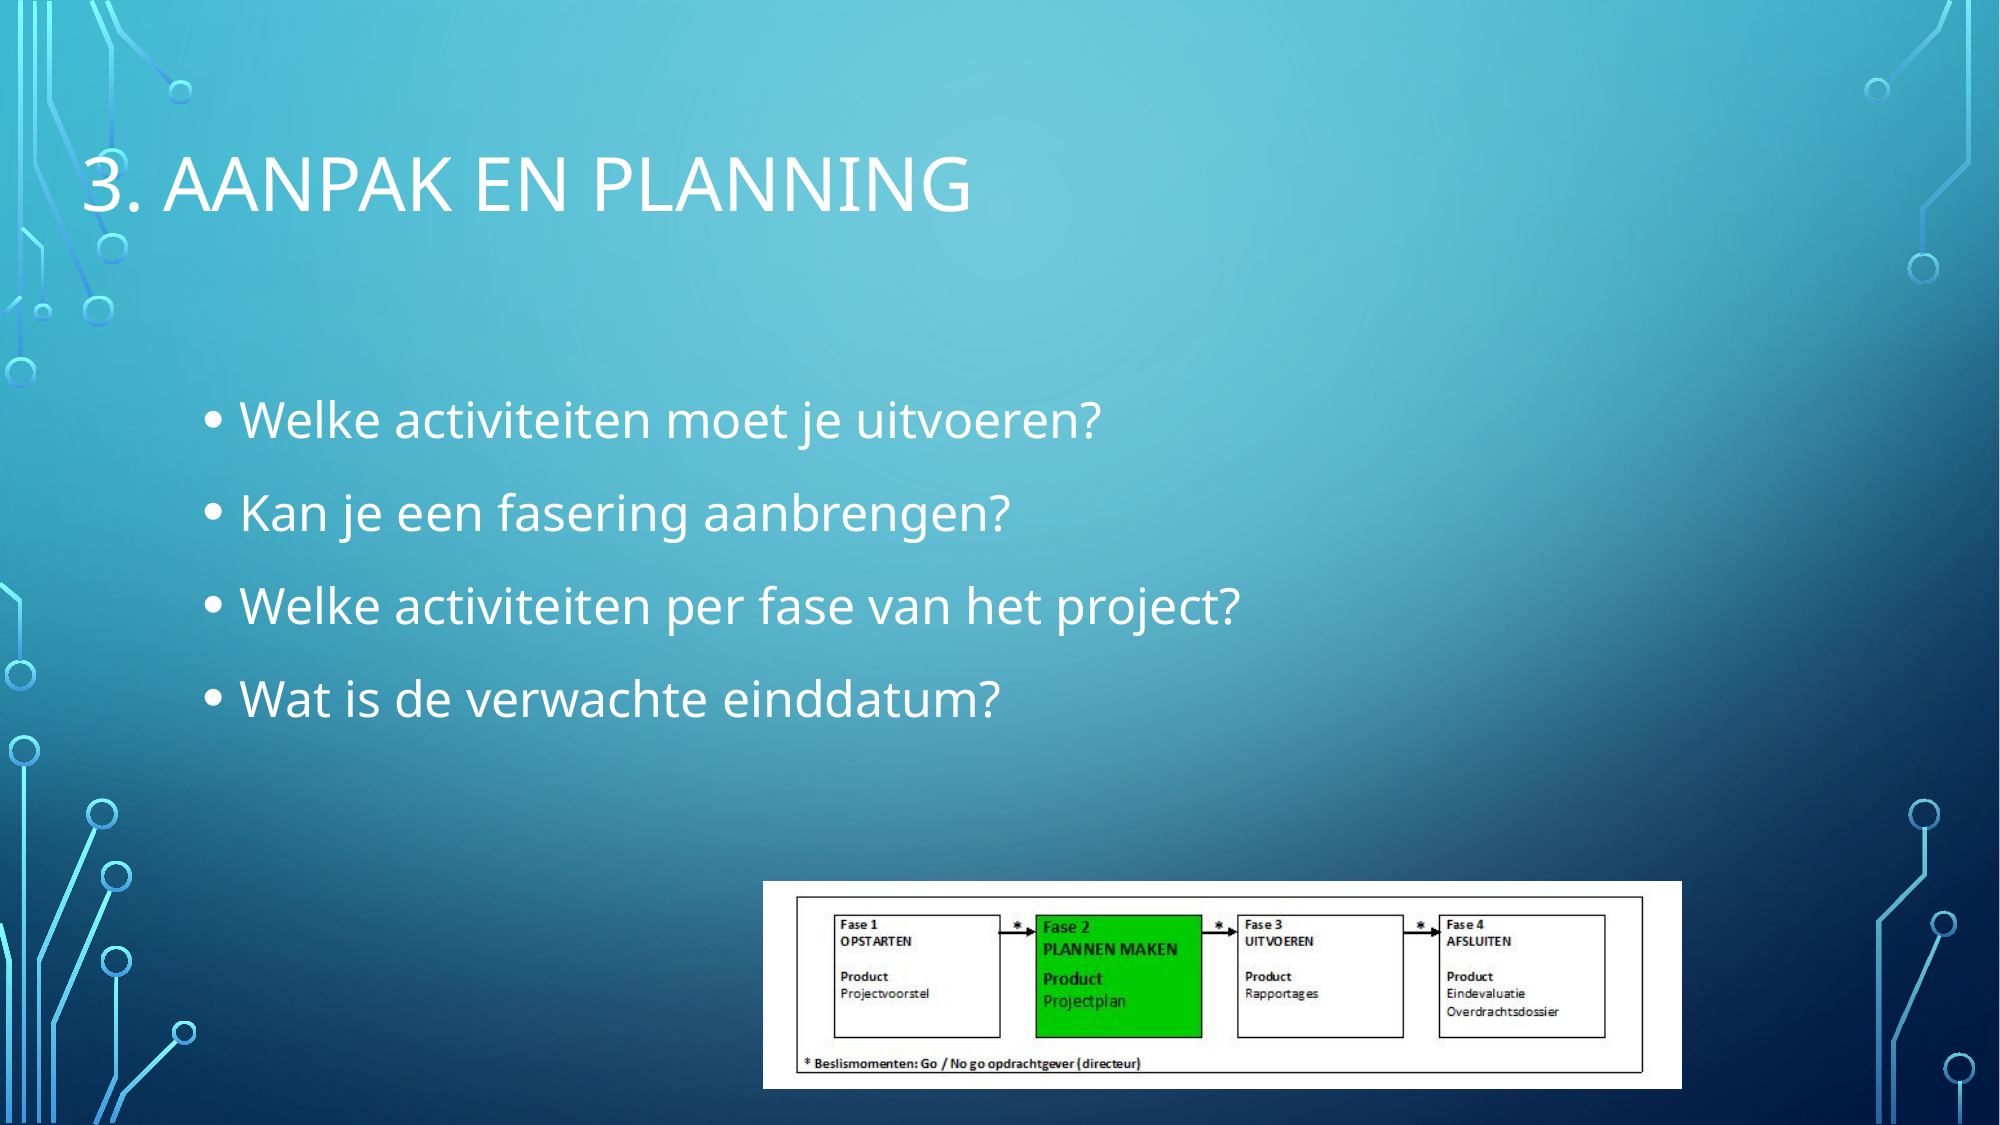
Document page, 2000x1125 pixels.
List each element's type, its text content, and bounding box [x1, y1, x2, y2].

list Welke activiteiten moet je uitvoeren? Kan je een fasering aanbrengen? Welke activiteiten per fase van het project? Wat is de verwachte einddatum? [187, 369, 1812, 950]
picture [763, 881, 1683, 1089]
title 3. Aanpak en Planning [66, 42, 1292, 252]
